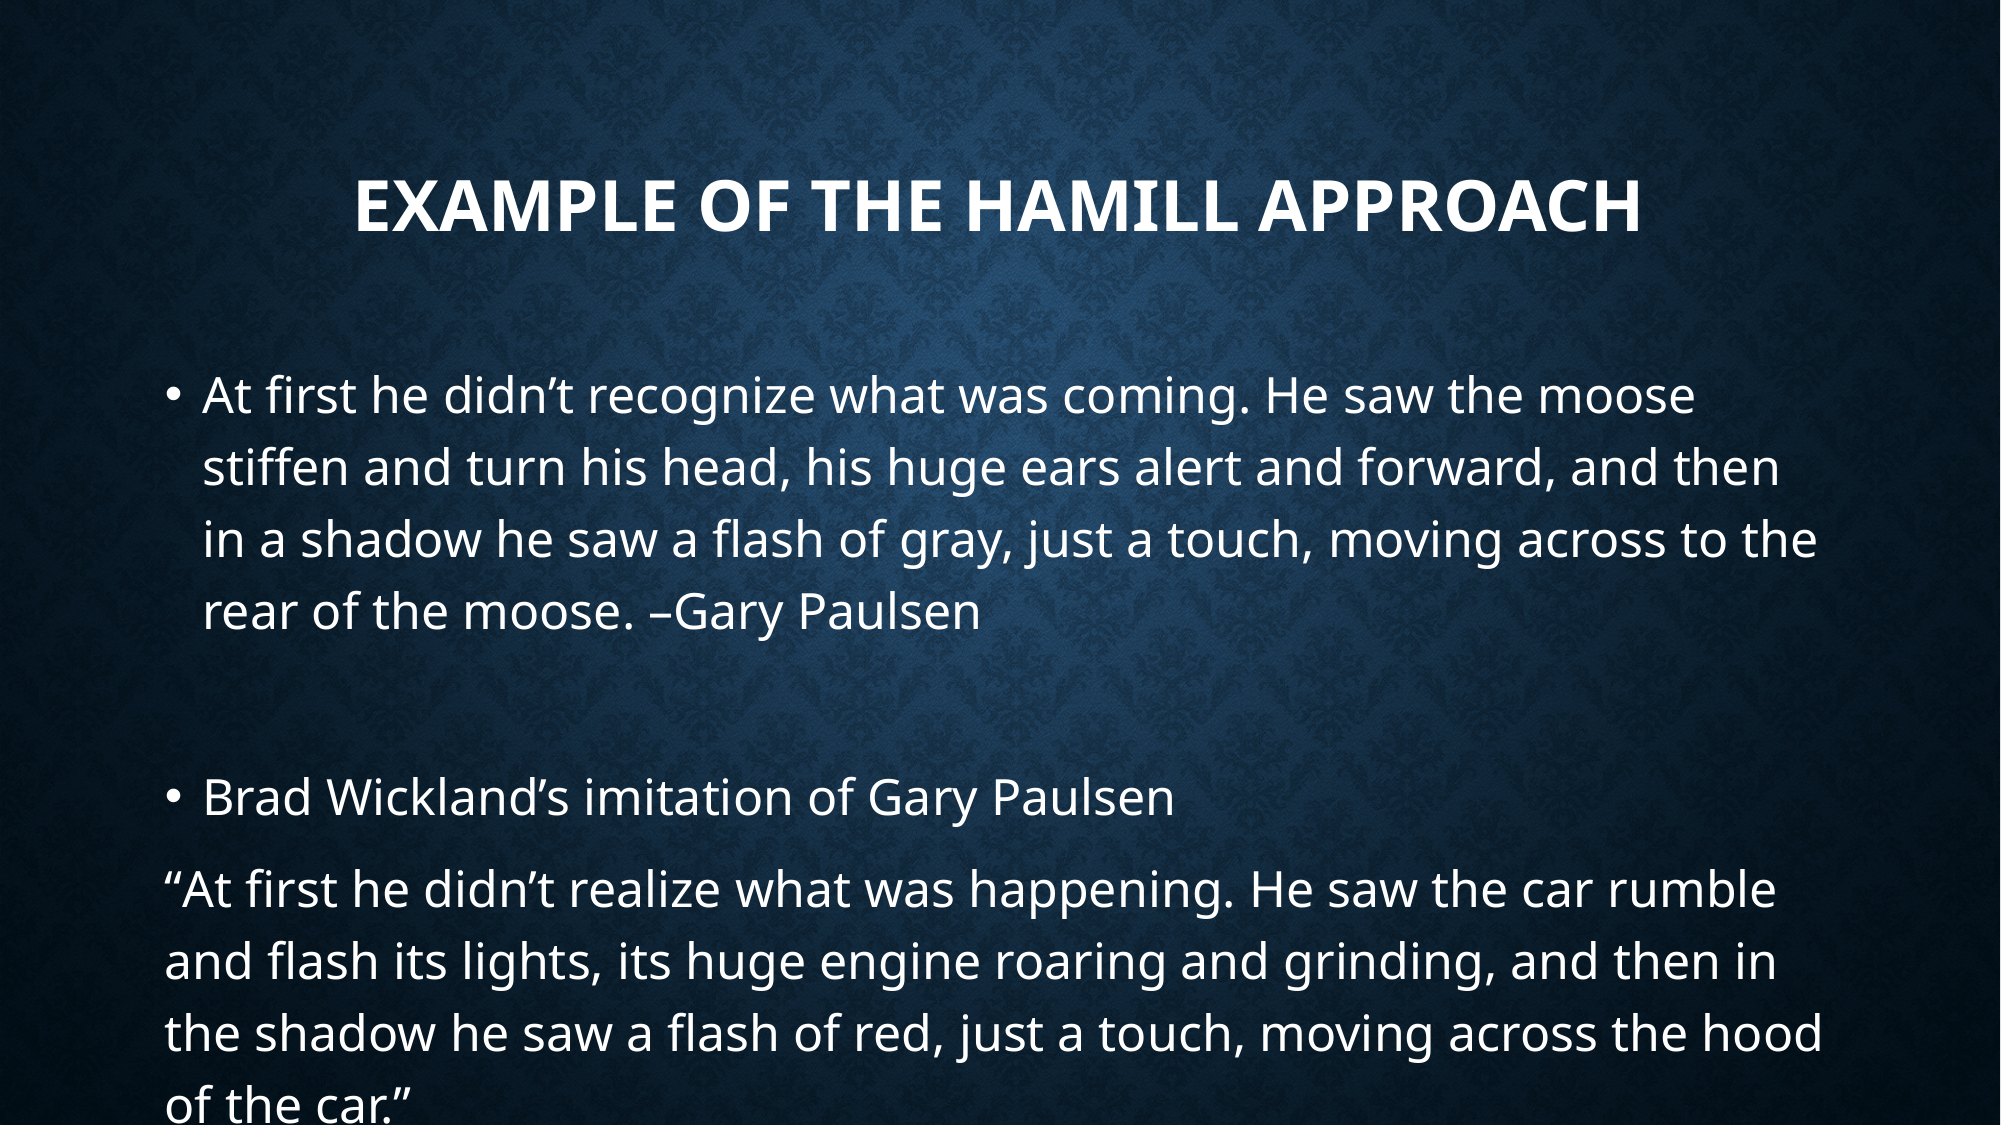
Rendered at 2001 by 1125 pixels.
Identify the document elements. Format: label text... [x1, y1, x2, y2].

title Example of the Hamill approach [149, 99, 1849, 318]
list At first he didn’t recognize what was coming. He saw the moose stiffen and turn his head, his huge ears alert and forward, and then in a shadow he saw a flash of gray, just a touch, moving across to the rear of the moose. –Gary Paulsen Brad Wickland’s imitation of Gary Paulsen “At first he didn’t realize what was happening. He saw the car rumble and flash its lights, its huge engine roaring and grinding, and then in the shadow he saw a flash of red, just a touch, moving across the hood of the car.” [149, 343, 1849, 950]
